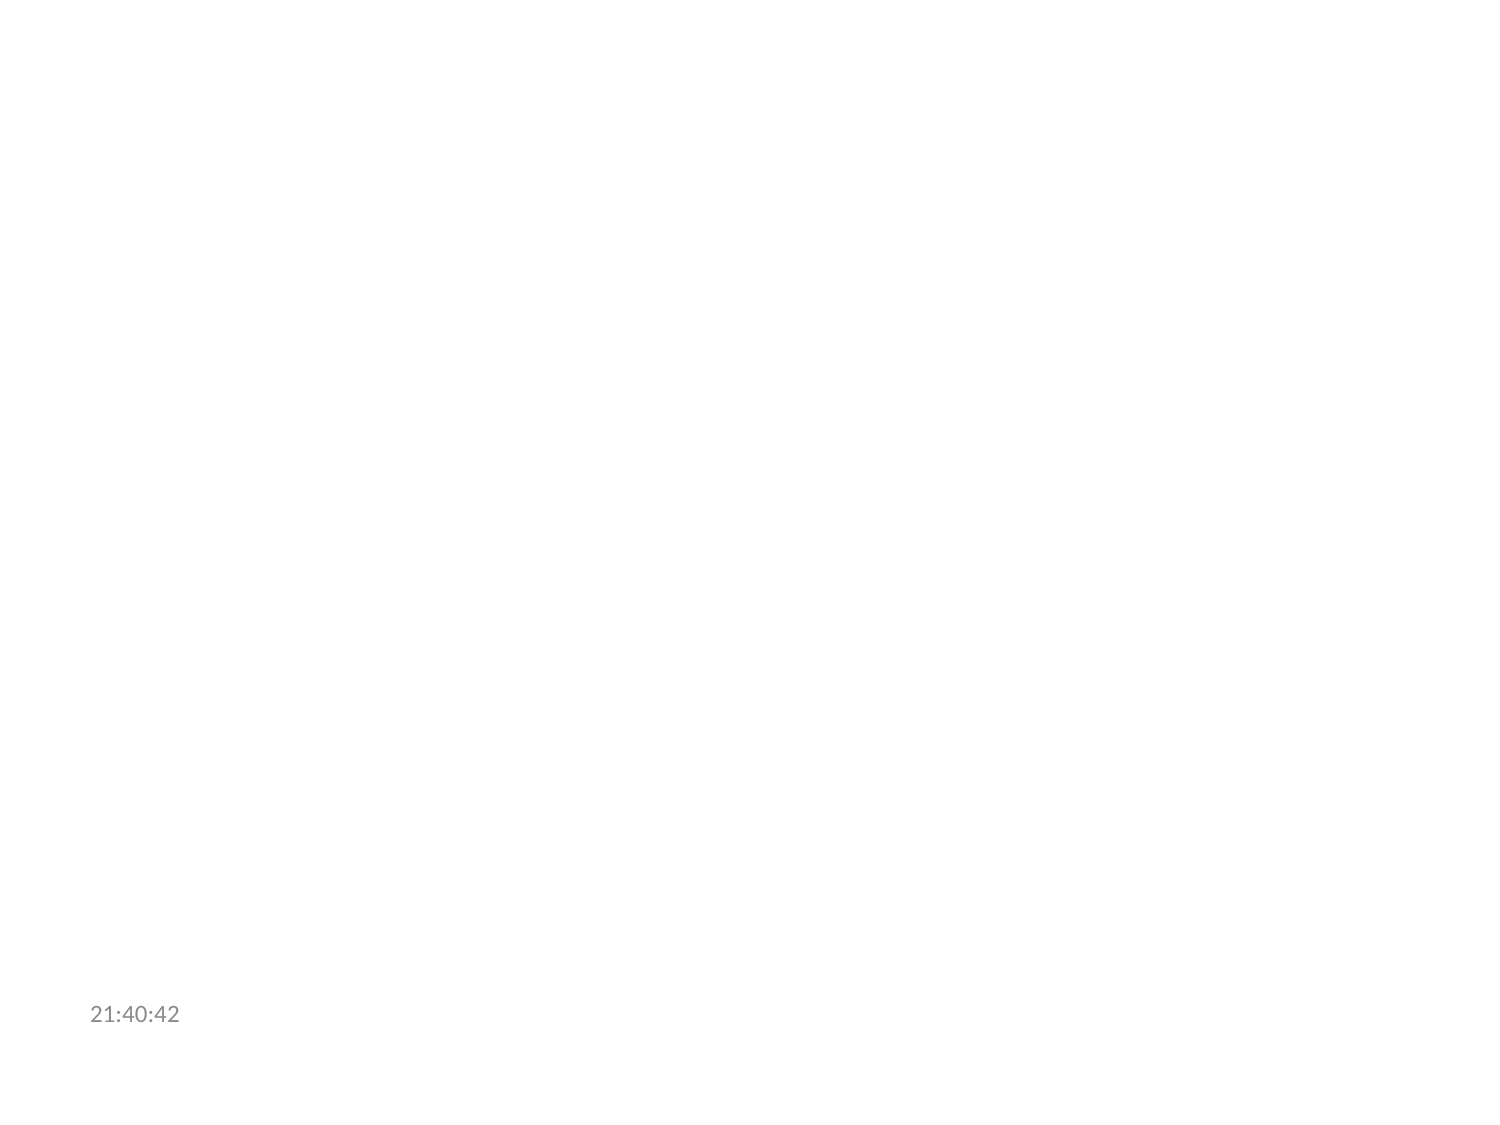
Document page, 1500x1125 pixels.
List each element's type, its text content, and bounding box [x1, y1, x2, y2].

text_box 15:35:09 [75, 982, 425, 1043]
